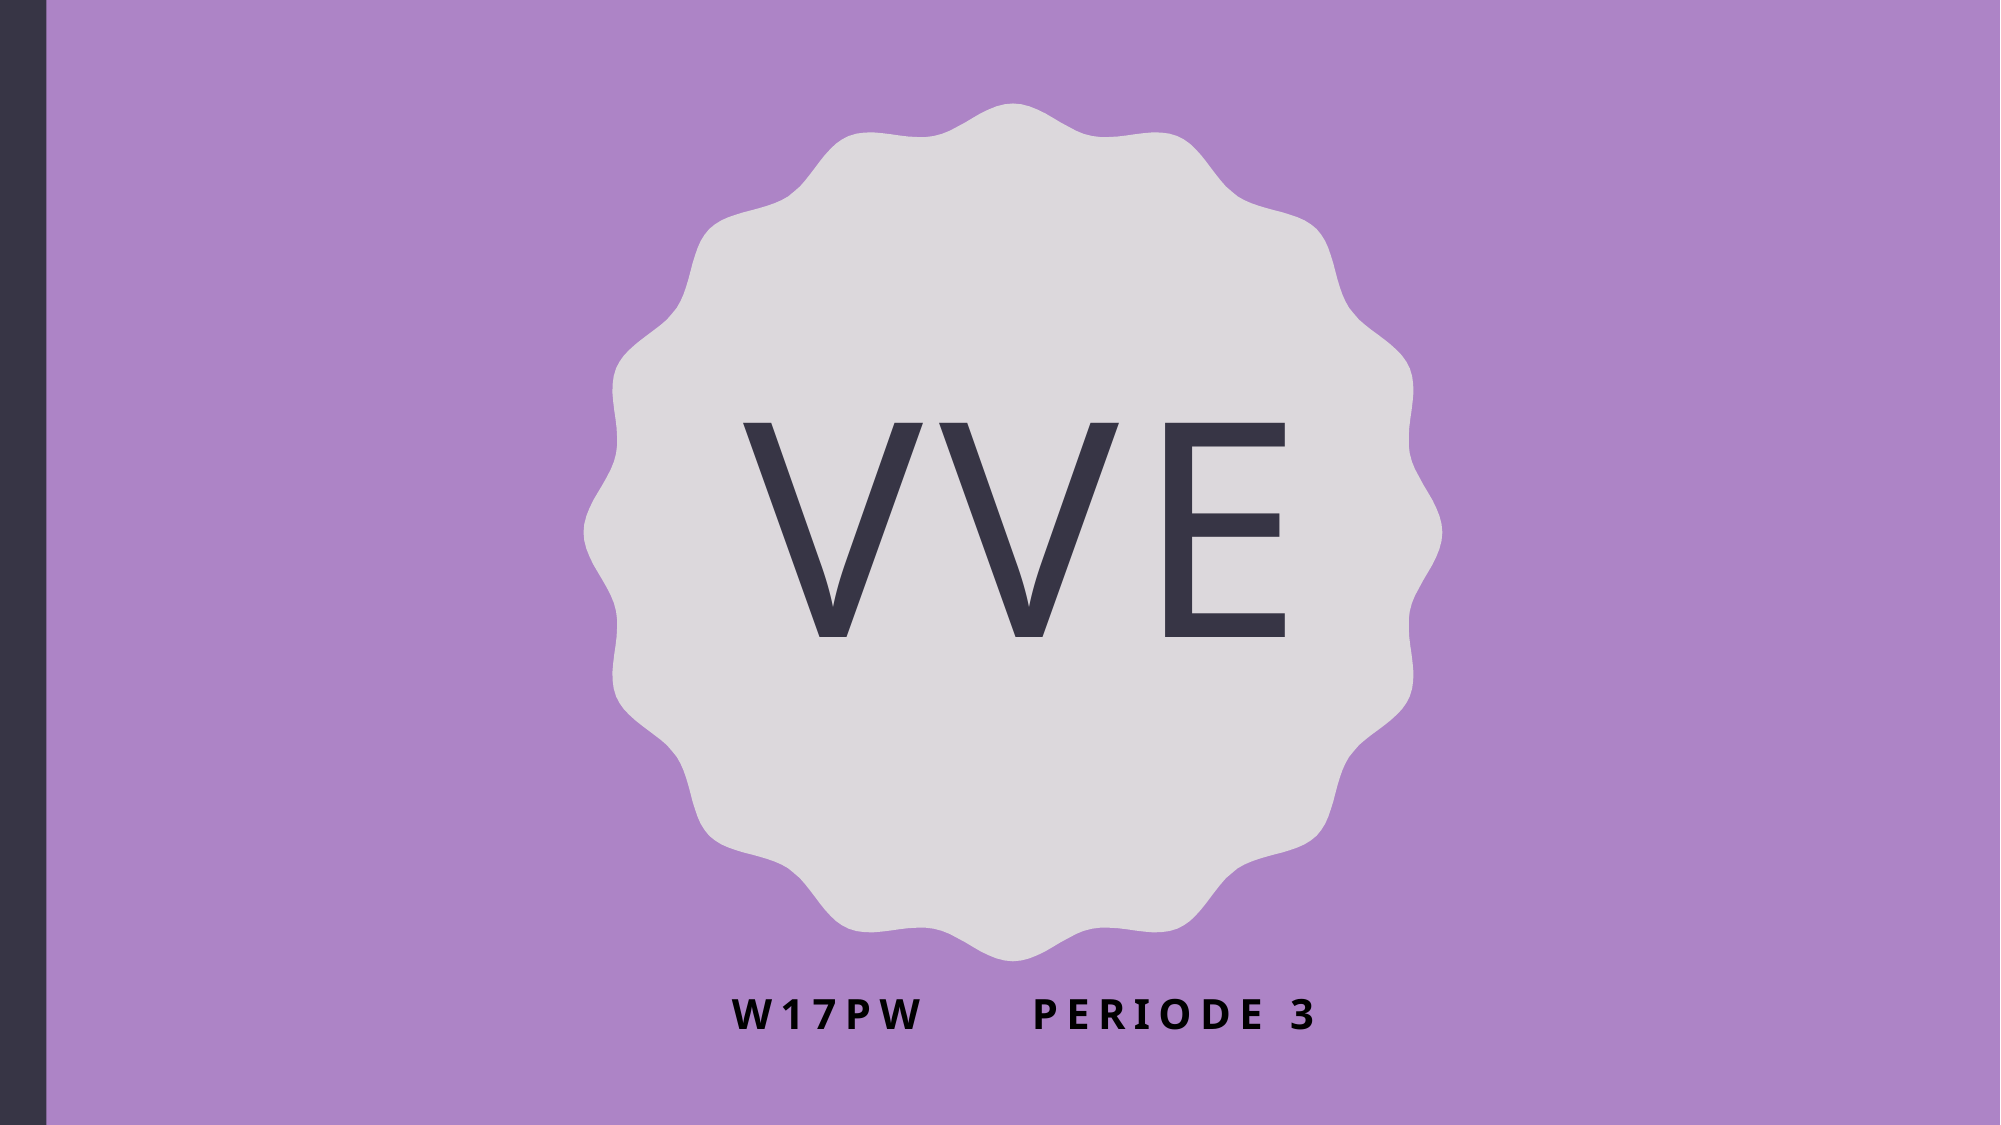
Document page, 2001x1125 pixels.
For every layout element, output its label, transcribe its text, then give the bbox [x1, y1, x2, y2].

title vve [176, 180, 1870, 902]
subtitle W17pw periode 3 [363, 980, 1684, 1103]
